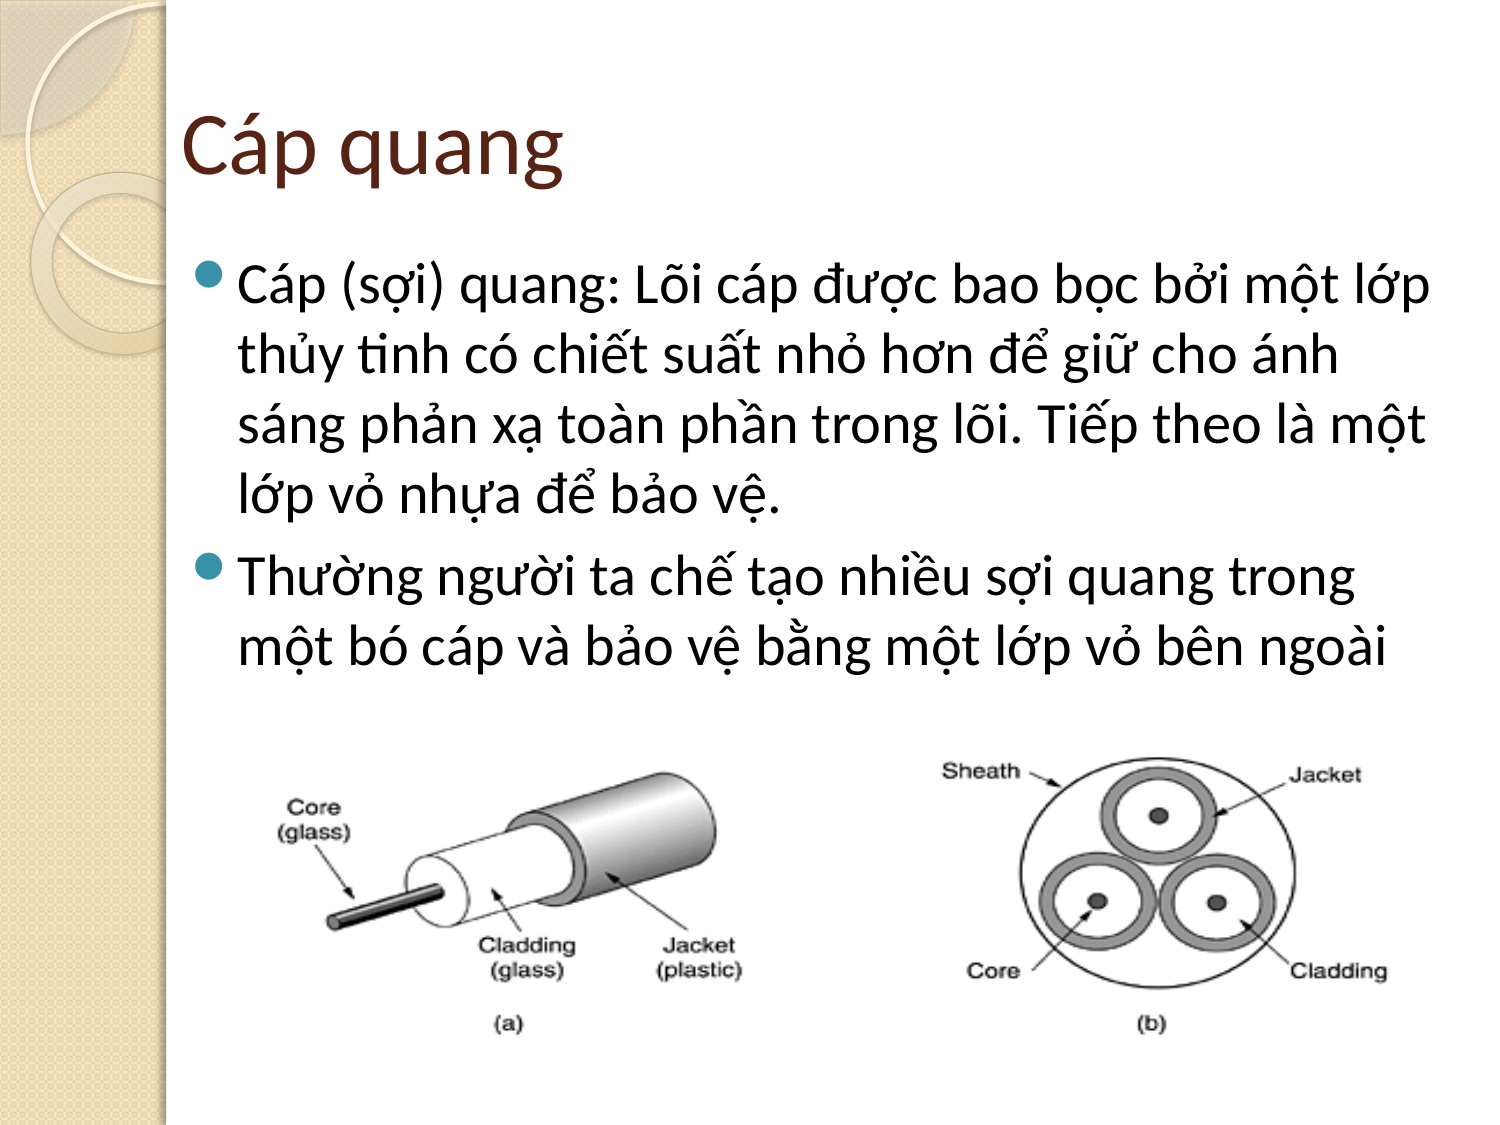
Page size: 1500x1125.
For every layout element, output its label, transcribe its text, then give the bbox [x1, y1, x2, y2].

title Cáp quang [166, 45, 1466, 233]
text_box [244, 723, 1431, 1060]
list Cáp (sợi) quang: Lõi cáp được bao bọc bởi một lớp thủy tinh có chiết suất nhỏ hơn để giữ cho ánh sáng phản xạ toàn phần trong lõi. Tiếp theo là một lớp vỏ nhựa để bảo vệ. Thường người ta chế tạo nhiều sợi quang trong một bó cáp và bảo vệ bằng một lớp vỏ bên ngoài [162, 237, 1466, 1025]
